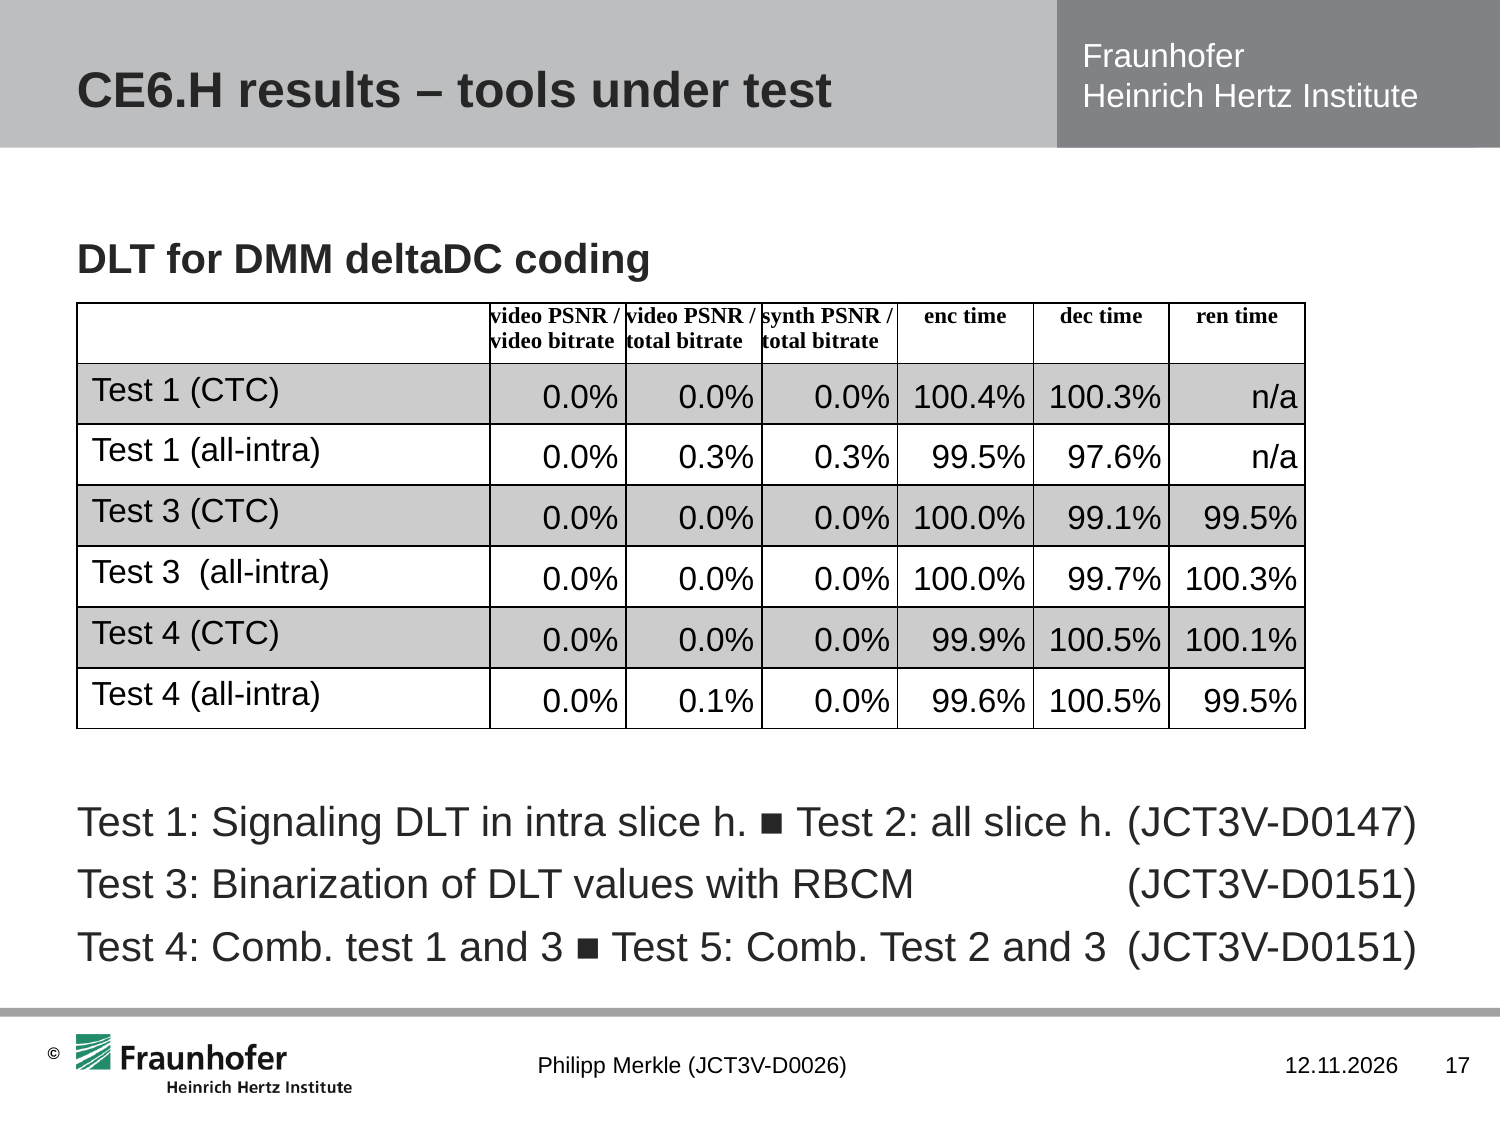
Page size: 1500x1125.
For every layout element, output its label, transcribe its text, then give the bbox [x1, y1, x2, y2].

table_cell 0.0% [491, 669, 625, 728]
table_cell 0.0% [627, 547, 761, 606]
table_cell 0.0% [491, 364, 625, 423]
table_cell 0.3% [763, 425, 897, 484]
footer Philipp Merkle (JCT3V-D0026) [442, 1034, 1008, 1094]
table_cell 0.3% [627, 425, 761, 484]
table_cell 0.0% [763, 486, 897, 545]
table_cell 0.0% [763, 364, 897, 423]
table_cell 0.0% [763, 669, 897, 728]
table_cell 99.6% [898, 669, 1033, 728]
table_cell Test 3 (CTC) [78, 486, 489, 545]
table_cell 99.9% [898, 608, 1033, 667]
table_cell 100.5% [1034, 669, 1168, 728]
table_cell 100.4% [898, 364, 1033, 423]
table_cell 100.0% [898, 486, 1033, 545]
table_header dec time [1034, 304, 1168, 363]
table_cell Test 1 (all-intra) [78, 425, 489, 484]
table_header ren time [1170, 304, 1304, 363]
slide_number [1019, 1034, 1394, 1094]
table_cell 0.0% [627, 608, 761, 667]
table_cell 100.5% [1034, 608, 1168, 667]
table_cell 99.7% [1034, 547, 1168, 606]
table_cell 0.0% [763, 547, 897, 606]
table_header synth PSNR / total bitrate [763, 304, 897, 363]
table_header enc time [898, 304, 1033, 363]
table_cell n/a [1170, 425, 1304, 484]
table_header video PSNR / video bitrate [491, 304, 625, 363]
table_cell 0.0% [763, 608, 897, 667]
table_cell 0.0% [627, 364, 761, 423]
slide_number 17 [1394, 1034, 1471, 1094]
table_cell 0.0% [491, 608, 625, 667]
table_cell Test 4 (all-intra) [78, 669, 489, 728]
table_cell 100.1% [1170, 608, 1304, 667]
table_cell n/a [1170, 364, 1304, 423]
table_cell Test 4 (CTC) [78, 608, 489, 667]
table_cell 99.5% [1170, 486, 1304, 545]
table_cell 100.3% [1034, 364, 1168, 423]
table_cell 0.0% [491, 547, 625, 606]
table_cell 99.1% [1034, 486, 1168, 545]
title CE6.H results – tools under test [76, 58, 1022, 118]
list DLT for DMM deltaDC coding Test 1: Signaling DLT in intra slice h. ■ Test 2: all slice h. (JCT3V-D0147) Test 3: Binarization of DLT values with RBCM (JCT3V-D0151) Test 4: Comb. test 1 and 3 ■ Test 5: Comb. Test 2 and 3 (JCT3V-D0151) [76, 231, 1424, 973]
table_cell 0.0% [491, 425, 625, 484]
table_cell 0.0% [627, 486, 761, 545]
table_cell 99.5% [898, 425, 1033, 484]
table_header [78, 304, 489, 363]
table_cell Test 3 (all-intra) [78, 547, 489, 606]
picture [76, 1034, 352, 1093]
table_cell 99.5% [1170, 669, 1304, 728]
table_cell 97.6% [1034, 425, 1168, 484]
table_cell 100.0% [898, 547, 1033, 606]
table_header video PSNR / total bitrate [627, 304, 761, 363]
table_cell 100.3% [1170, 547, 1304, 606]
table_cell 0.1% [627, 669, 761, 728]
table_cell Test 1 (CTC) [78, 364, 489, 423]
table_cell 0.0% [491, 486, 625, 545]
